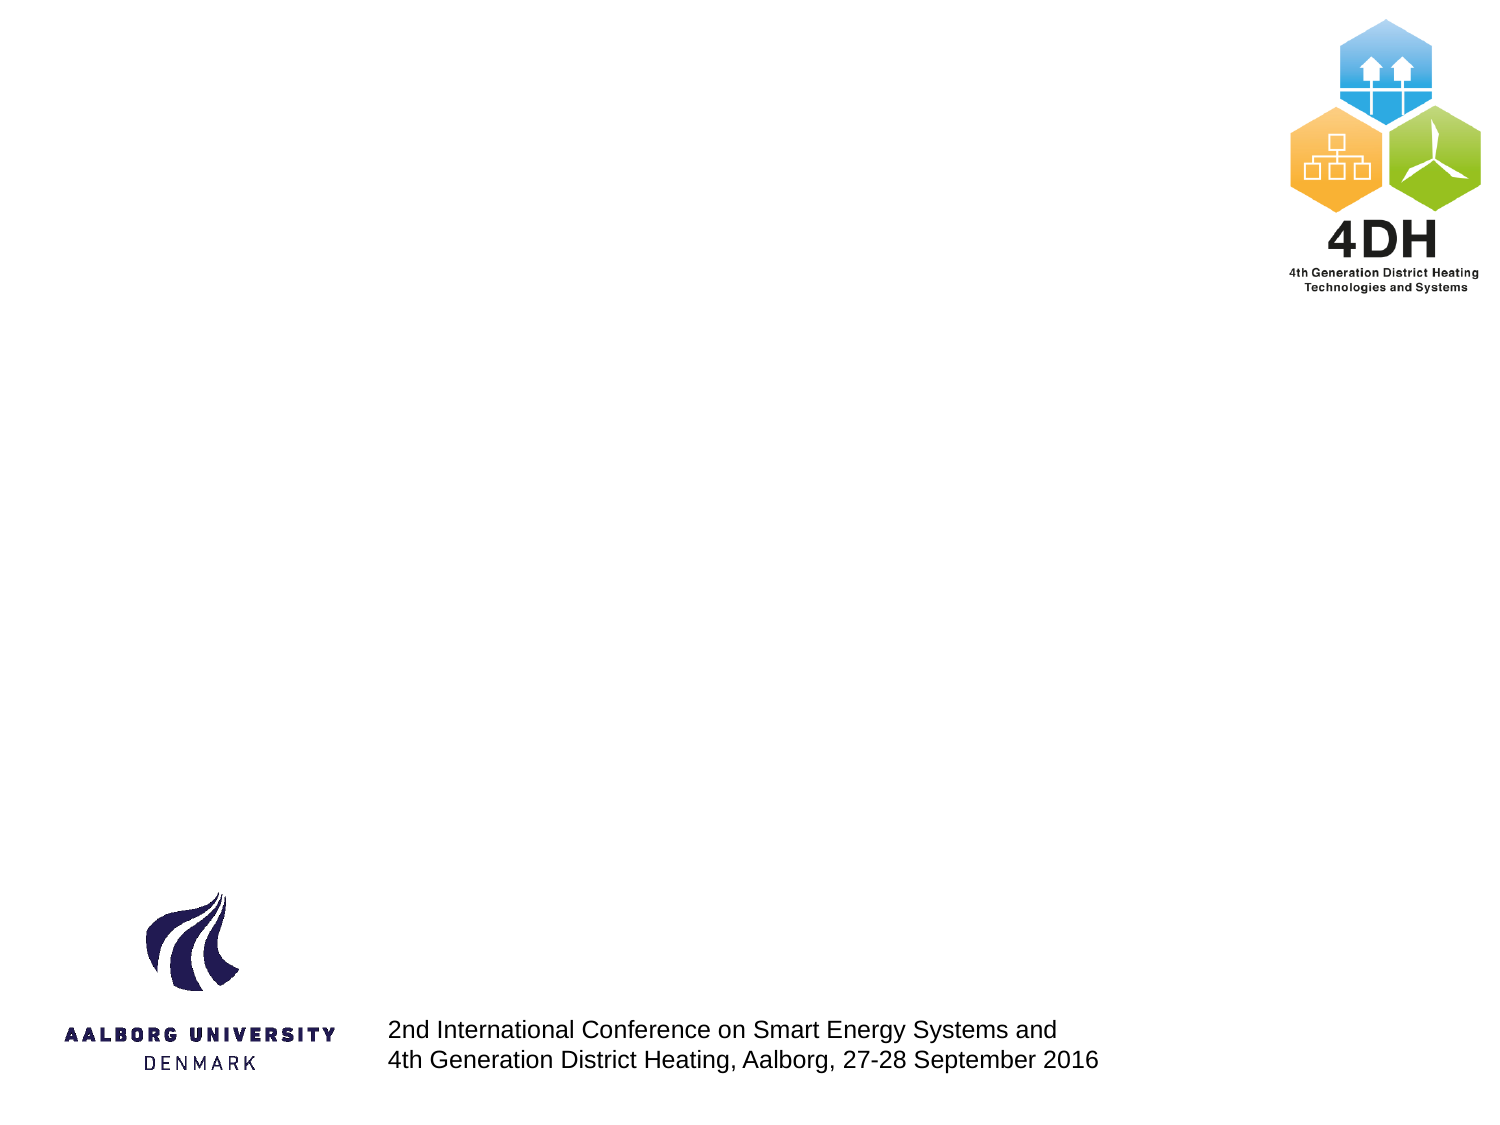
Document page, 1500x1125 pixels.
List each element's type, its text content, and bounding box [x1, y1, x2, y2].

picture [41, 869, 358, 1093]
text_box 2nd International Conference on Smart Energy Systems and 4th Generation District Heating, Aalborg, 27-28 September 2016 [373, 1006, 1116, 1082]
picture [1289, 19, 1483, 294]
